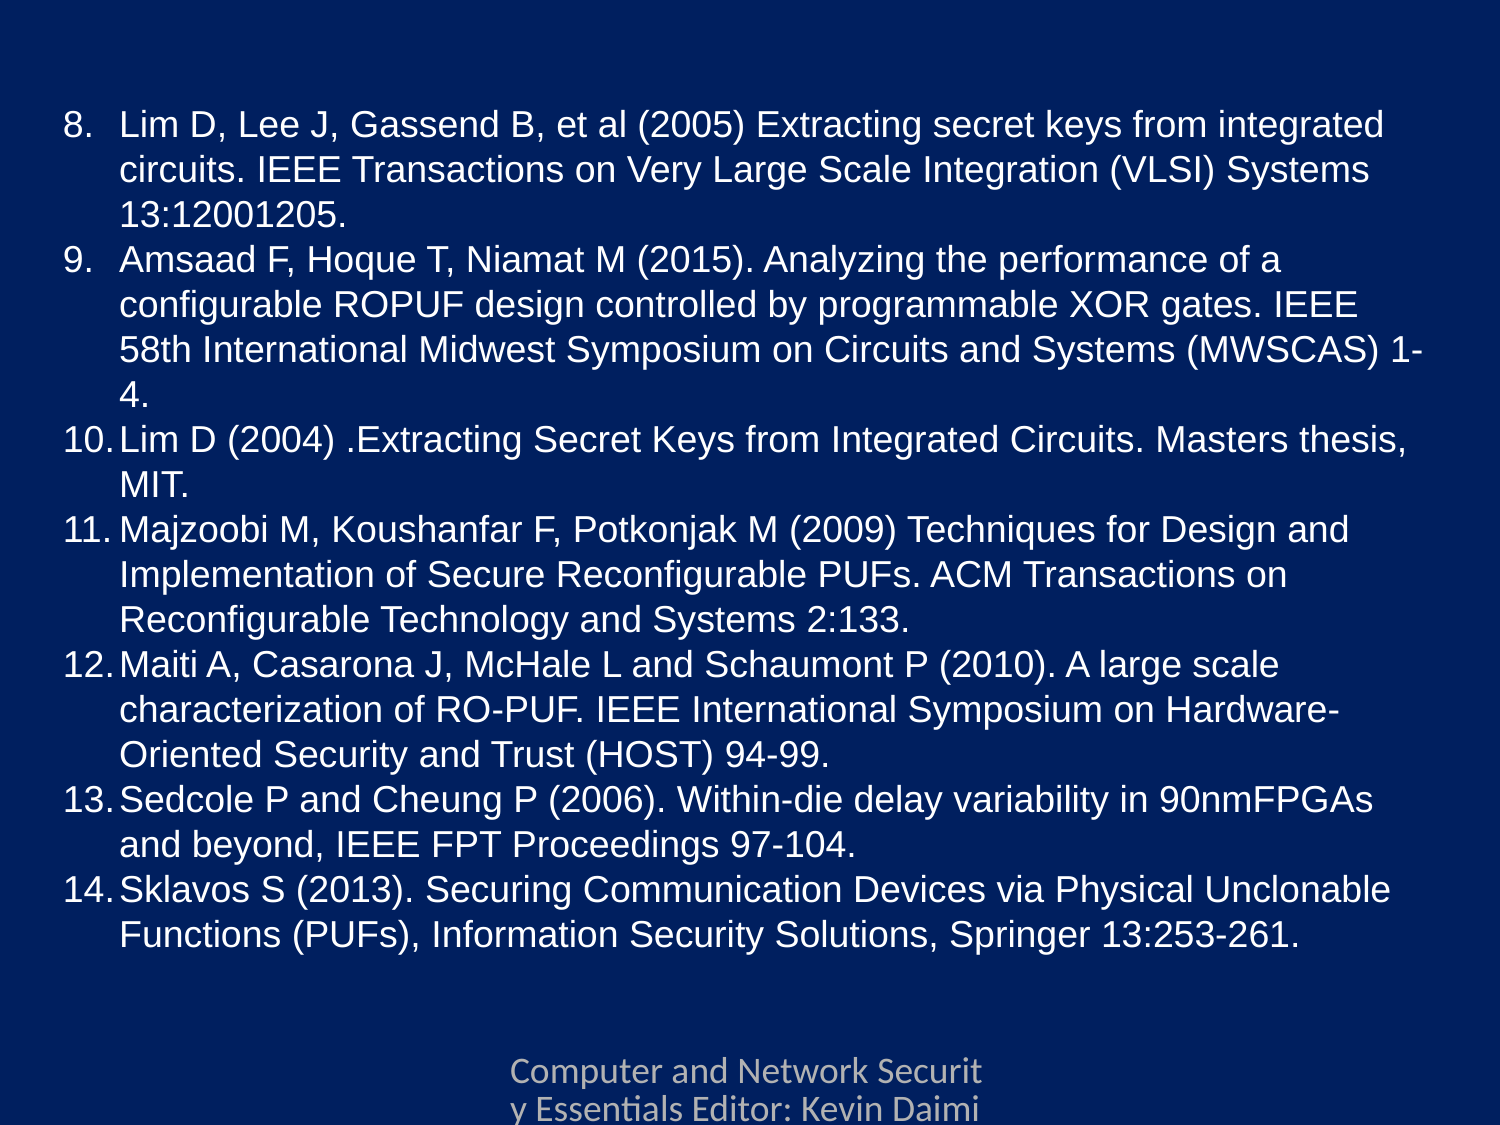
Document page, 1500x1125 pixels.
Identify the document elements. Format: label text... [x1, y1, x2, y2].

list Lim D, Lee J, Gassend B, et al (2005) Extracting secret keys from integrated circuits. IEEE Transactions on Very Large Scale Integration (VLSI) Systems 13:12001205. Amsaad F, Hoque T, Niamat M (2015). Analyzing the performance of a configurable ROPUF design controlled by programmable XOR gates. IEEE 58th International Midwest Symposium on Circuits and Systems (MWSCAS) 1-4. Lim D (2004) .Extracting Secret Keys from Integrated Circuits. Masters thesis, MIT. Majzoobi M, Koushanfar F, Potkonjak M (2009) Techniques for Design and Implementation of Secure Reconfigurable PUFs. ACM Transactions on Reconfigurable Technology and Systems 2:133. Maiti A, Casarona J, McHale L and Schaumont P (2010). A large scale characterization of RO-PUF. IEEE International Symposium on Hardware-Oriented Security and Trust (HOST) 94-99. Sedcole P and Cheung P (2006). Within-die delay variability in 90nmFPGAs and beyond, IEEE FPT Proceedings 97-104. Sklavos S (2013). Securing Communication Devices via Physical Unclonable Functions (PUFs), Information Security Solutions, Springer 13:253-261. [62, 99, 1437, 1009]
footer Computer and Network Security Essentials Editor: Kevin Daimi Associate Editors: Guillermo Francia, Levent Ertaul, Luis H. Encinas, Eman El-Sheikh Published by Springer [510, 1046, 990, 1103]
